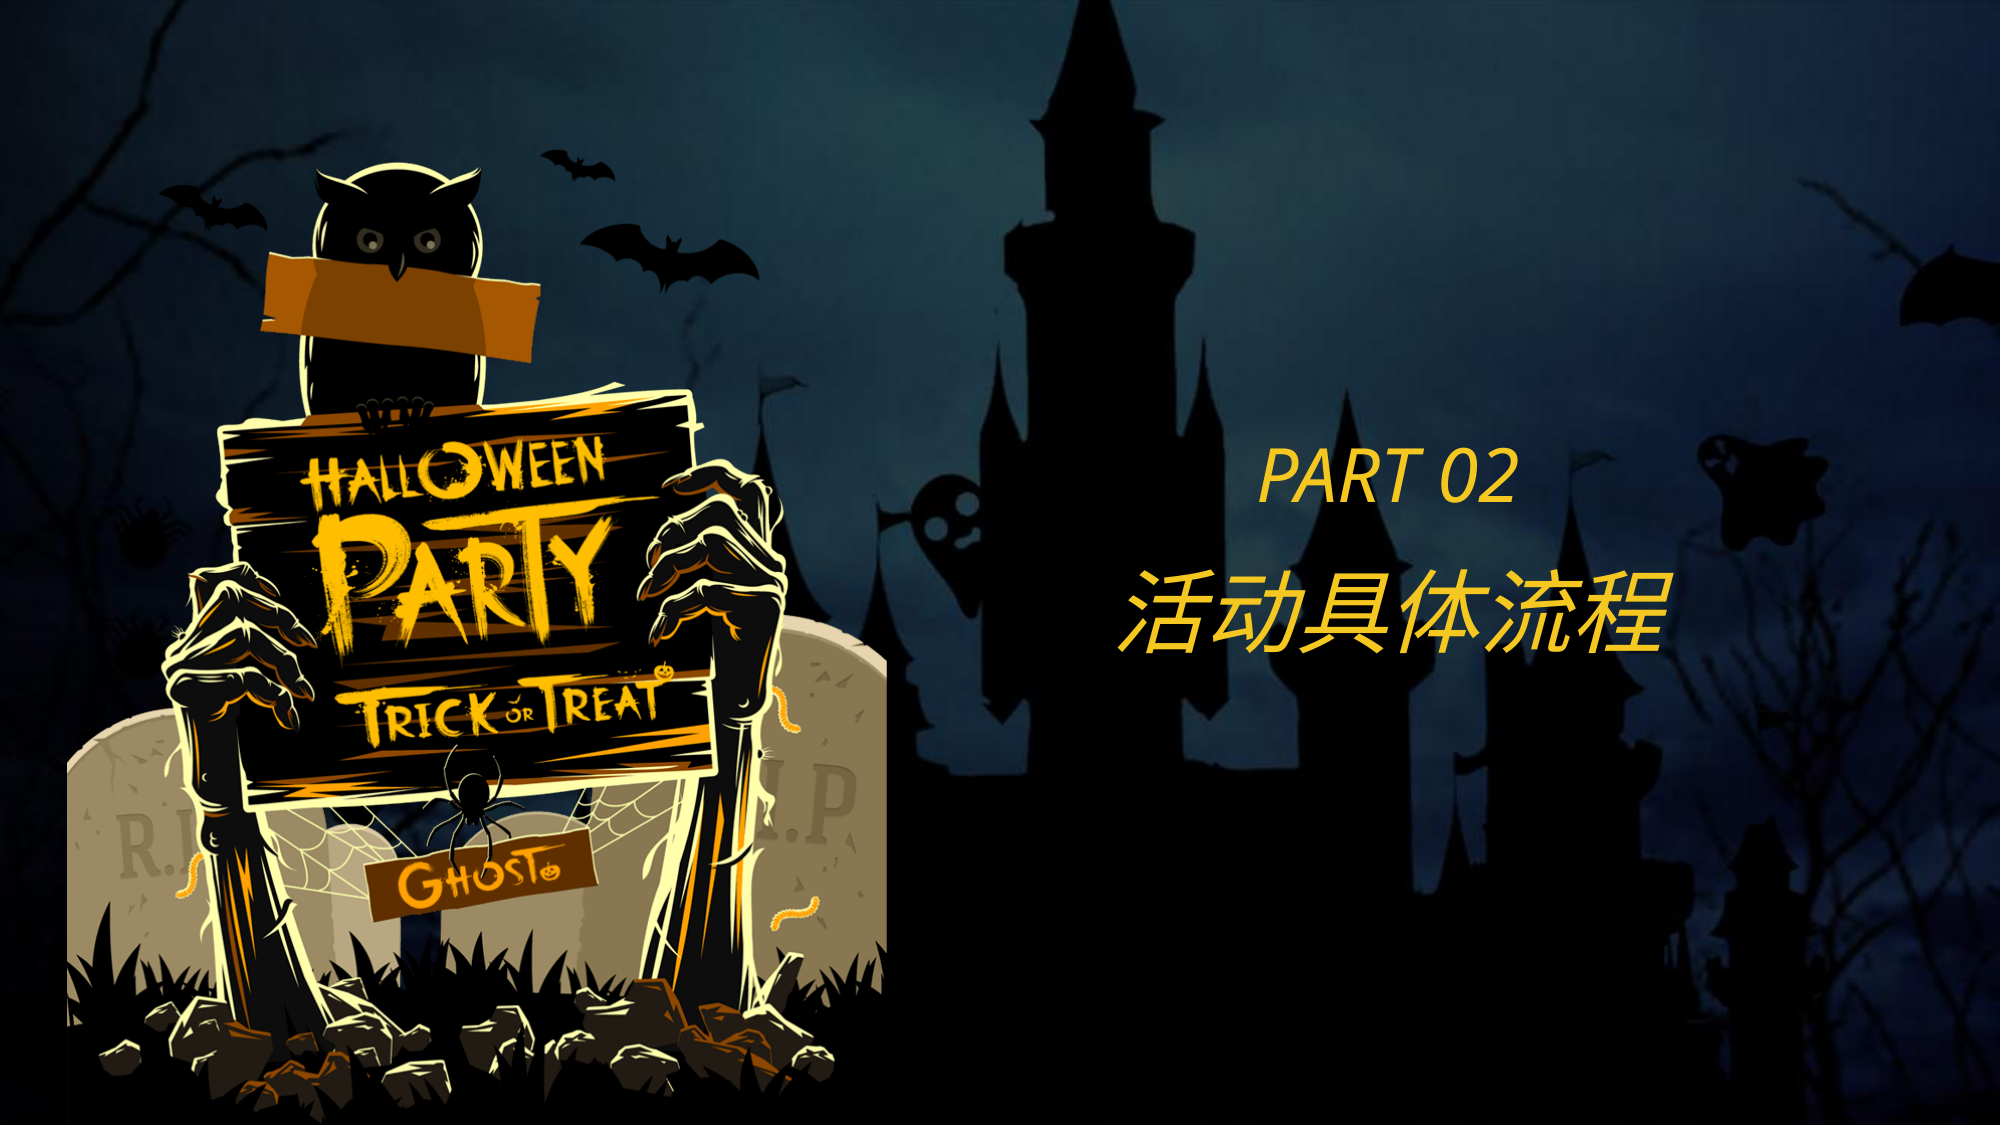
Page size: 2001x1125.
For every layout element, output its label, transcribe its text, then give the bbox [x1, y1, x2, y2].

picture [0, 0, 2000, 1125]
text_box PART 02 [1241, 420, 1732, 525]
text_box 活动具体流程 [1097, 547, 1842, 673]
